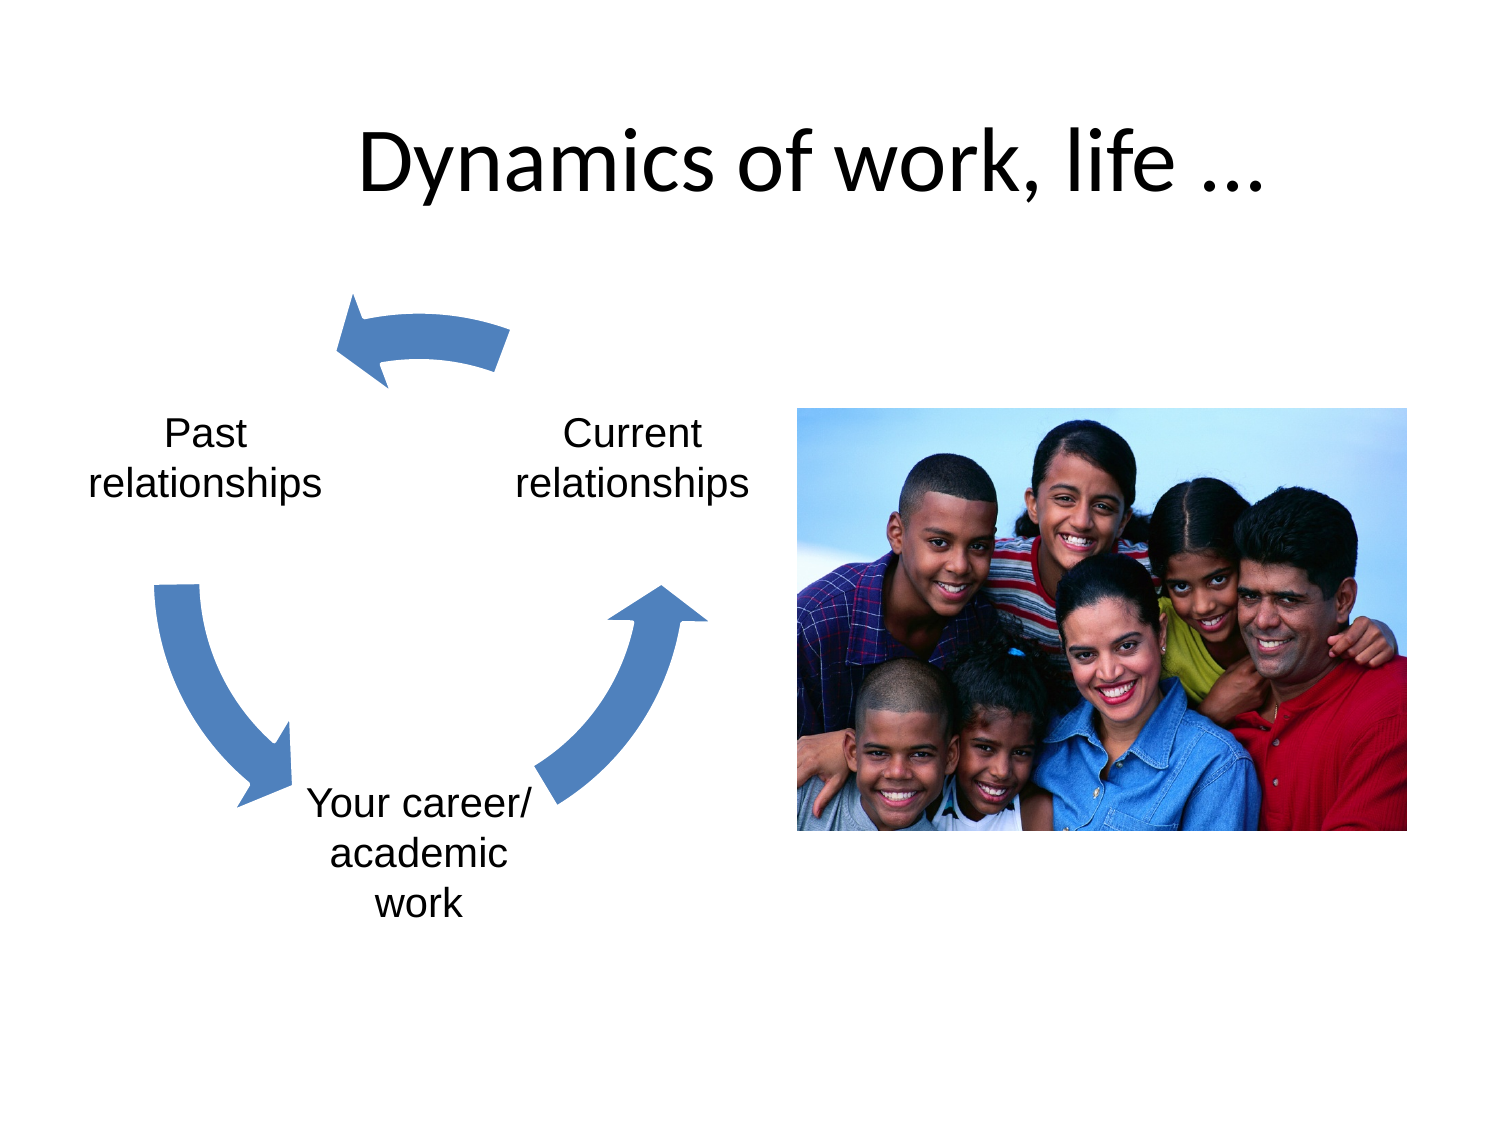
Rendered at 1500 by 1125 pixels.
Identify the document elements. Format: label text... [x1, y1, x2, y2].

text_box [0, 278, 1057, 953]
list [796, 408, 1408, 832]
title Dynamics of work, life ... [147, 35, 1500, 275]
